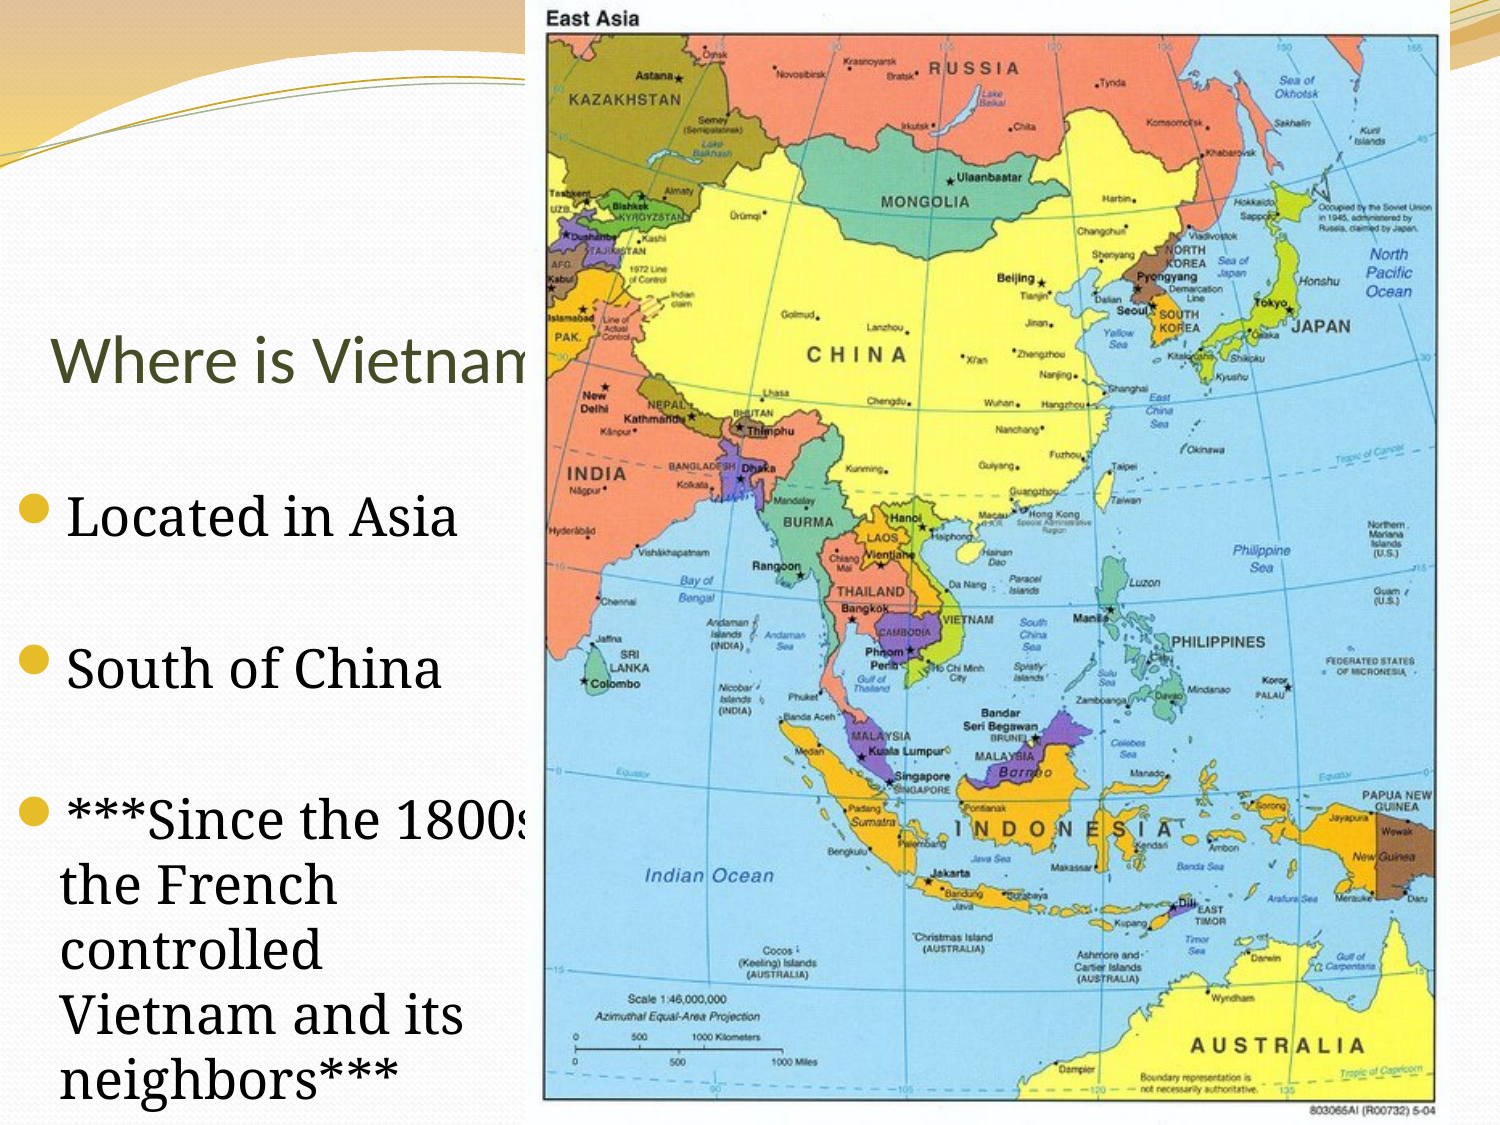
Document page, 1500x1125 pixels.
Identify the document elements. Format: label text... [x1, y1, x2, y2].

list Located in Asia South of China ***Since the 1800s the French controlled Vietnam and its neighbors*** [0, 474, 517, 1075]
title Where is Vietnam? [50, 287, 517, 397]
picture [524, 0, 1451, 1125]
